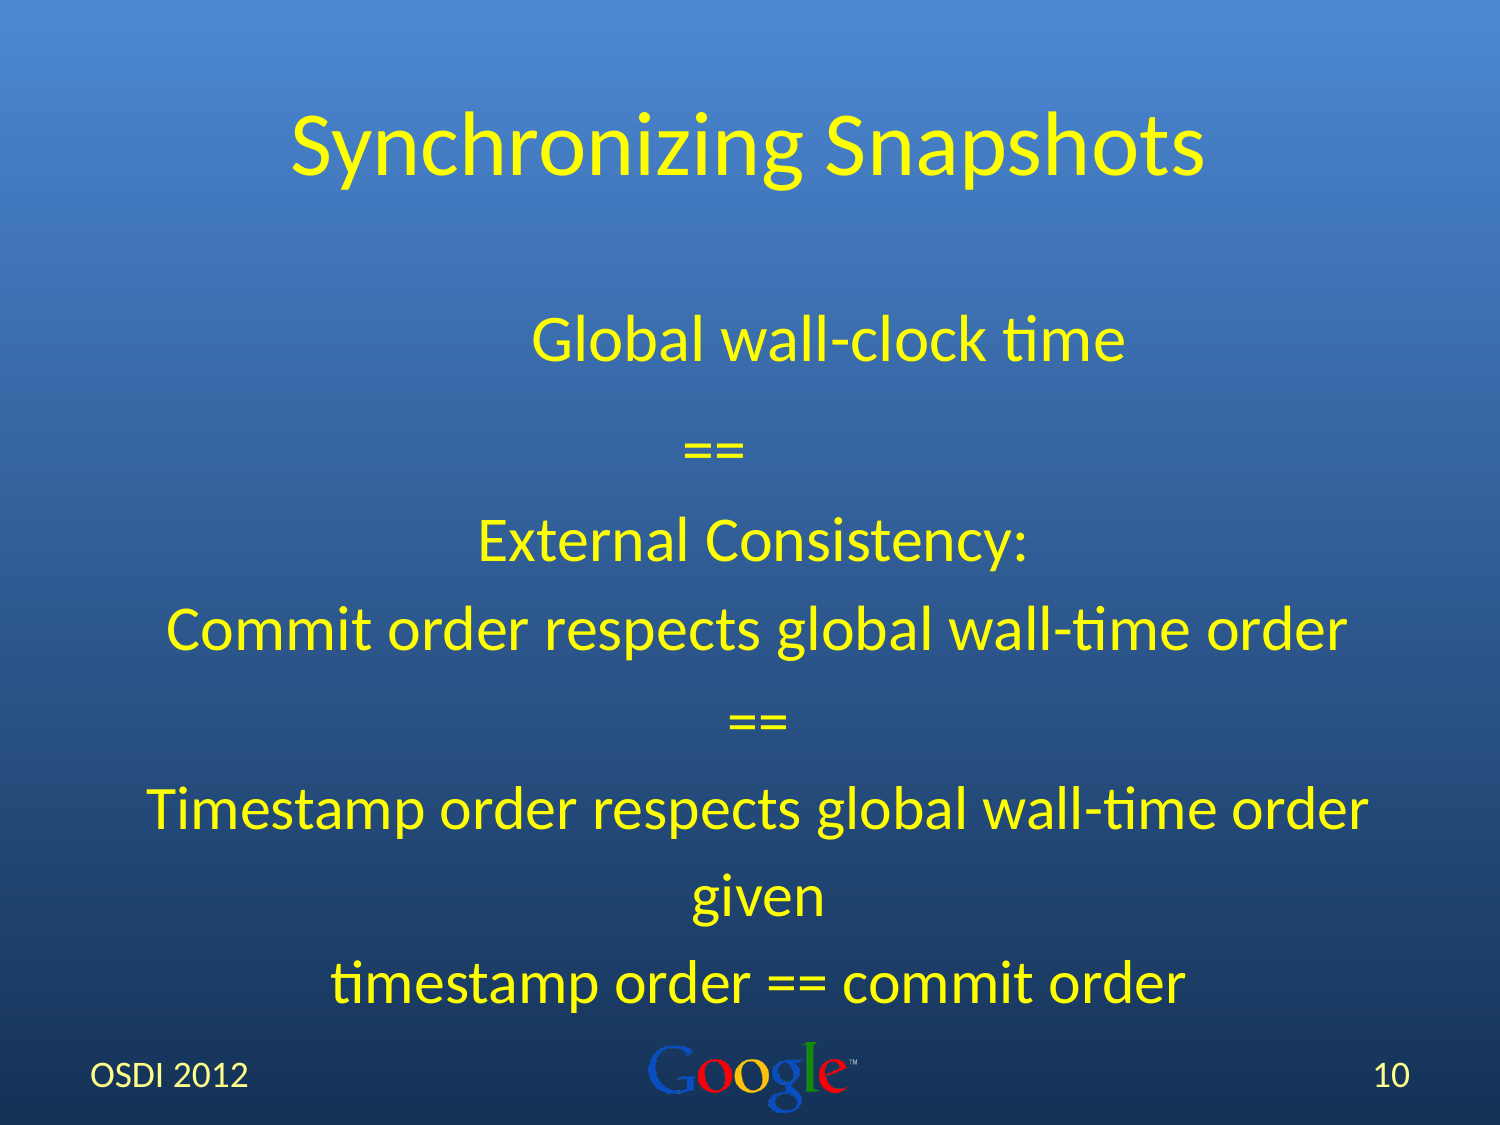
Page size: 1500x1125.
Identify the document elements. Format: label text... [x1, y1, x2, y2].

list == External Consistency: Commit order respects global wall-time order [79, 430, 1430, 673]
text_box Global wall-clock time [79, 287, 1430, 430]
slide_number 10 [1074, 1042, 1425, 1103]
title Synchronizing Snapshots [47, 45, 1450, 233]
slide_number OSDI 2012 [75, 1042, 425, 1103]
text_box == Timestamp order respects global wall-time order given timestamp order == commit order [79, 673, 1430, 1027]
picture [648, 1042, 857, 1113]
